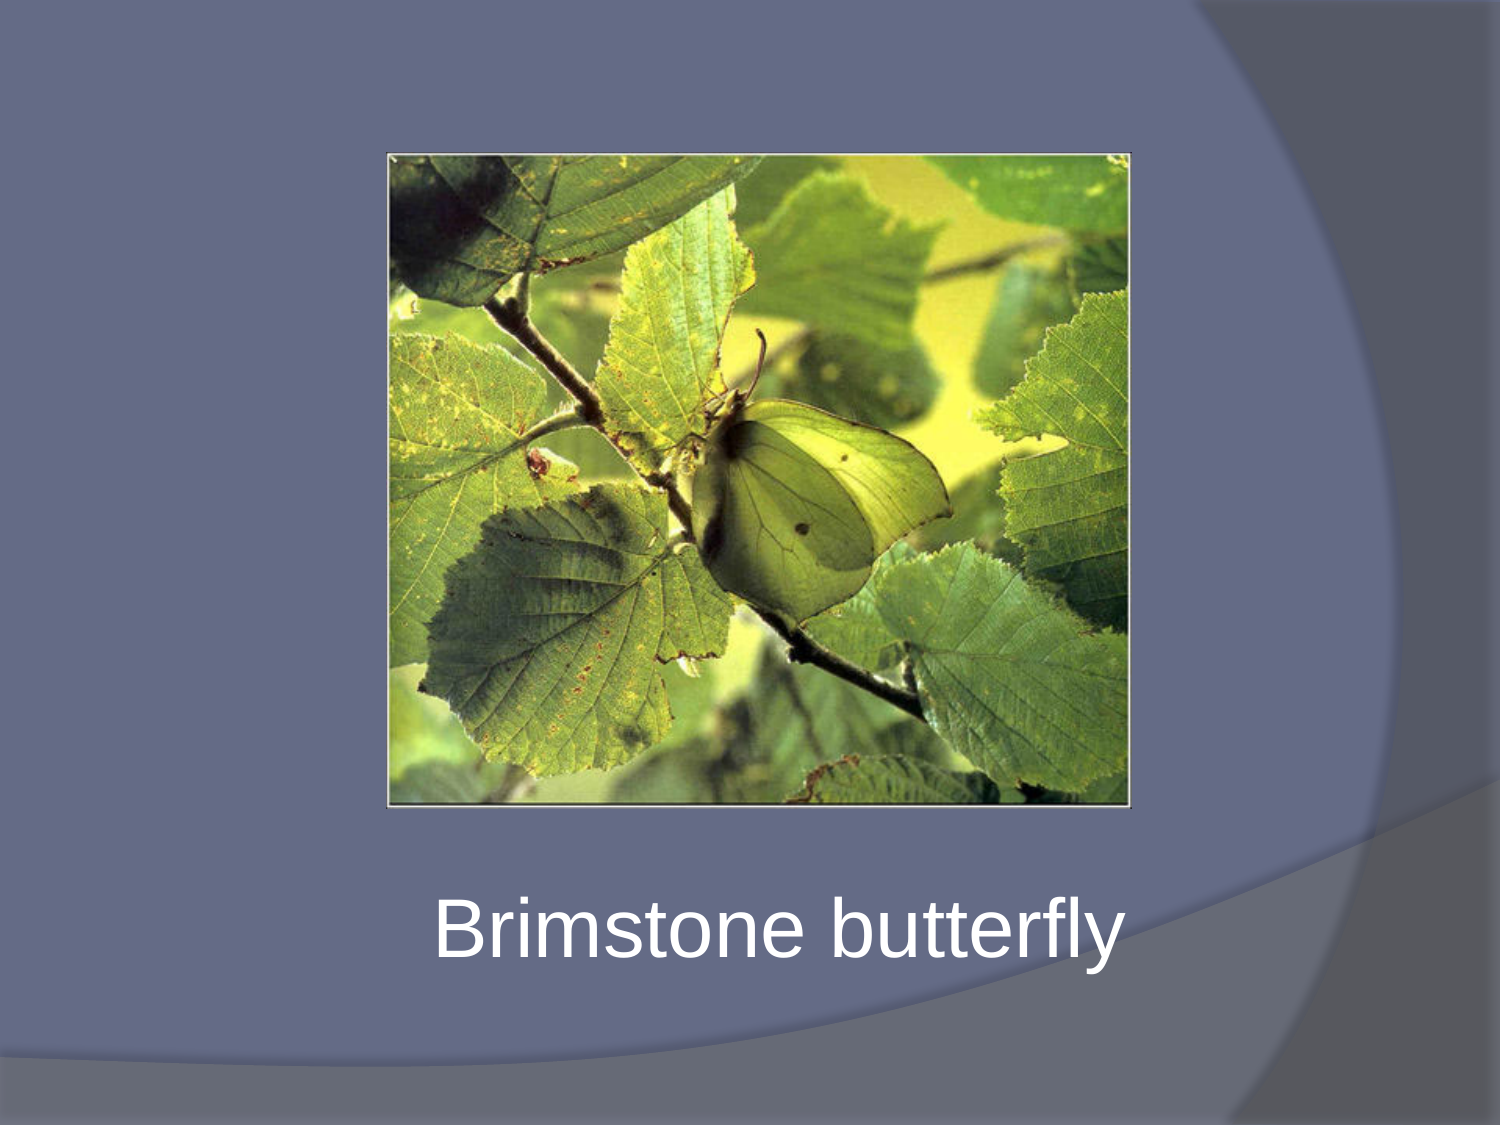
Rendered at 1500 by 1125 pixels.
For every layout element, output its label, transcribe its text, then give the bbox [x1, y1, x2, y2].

text_box Brimstone butterfly [152, 867, 1407, 982]
picture [386, 152, 1133, 809]
